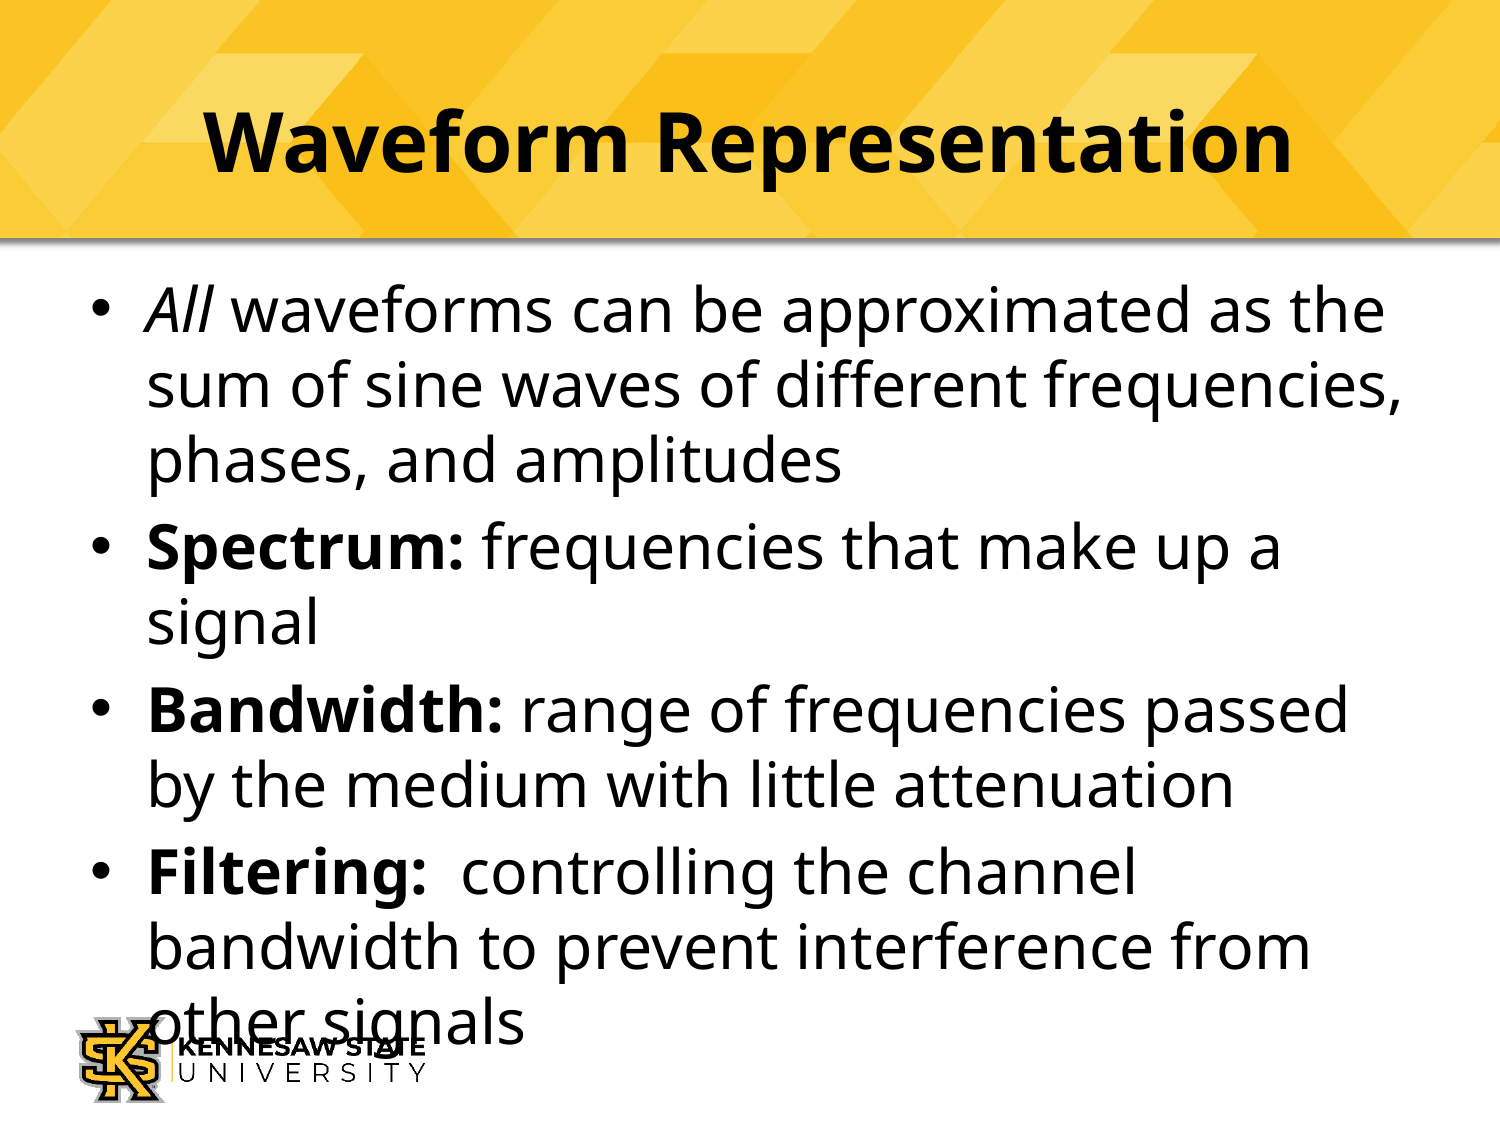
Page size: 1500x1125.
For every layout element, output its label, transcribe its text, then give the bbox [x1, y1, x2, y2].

list All waveforms can be approximated as the sum of sine waves of different frequencies, phases, and amplitudes Spectrum: frequencies that make up a signal Bandwidth: range of frequencies passed by the medium with little attenuation Filtering: controlling the channel bandwidth to prevent interference from other signals [75, 262, 1425, 1005]
picture [75, 1017, 425, 1103]
picture [0, 0, 1500, 251]
title Waveform Representation [75, 45, 1425, 233]
